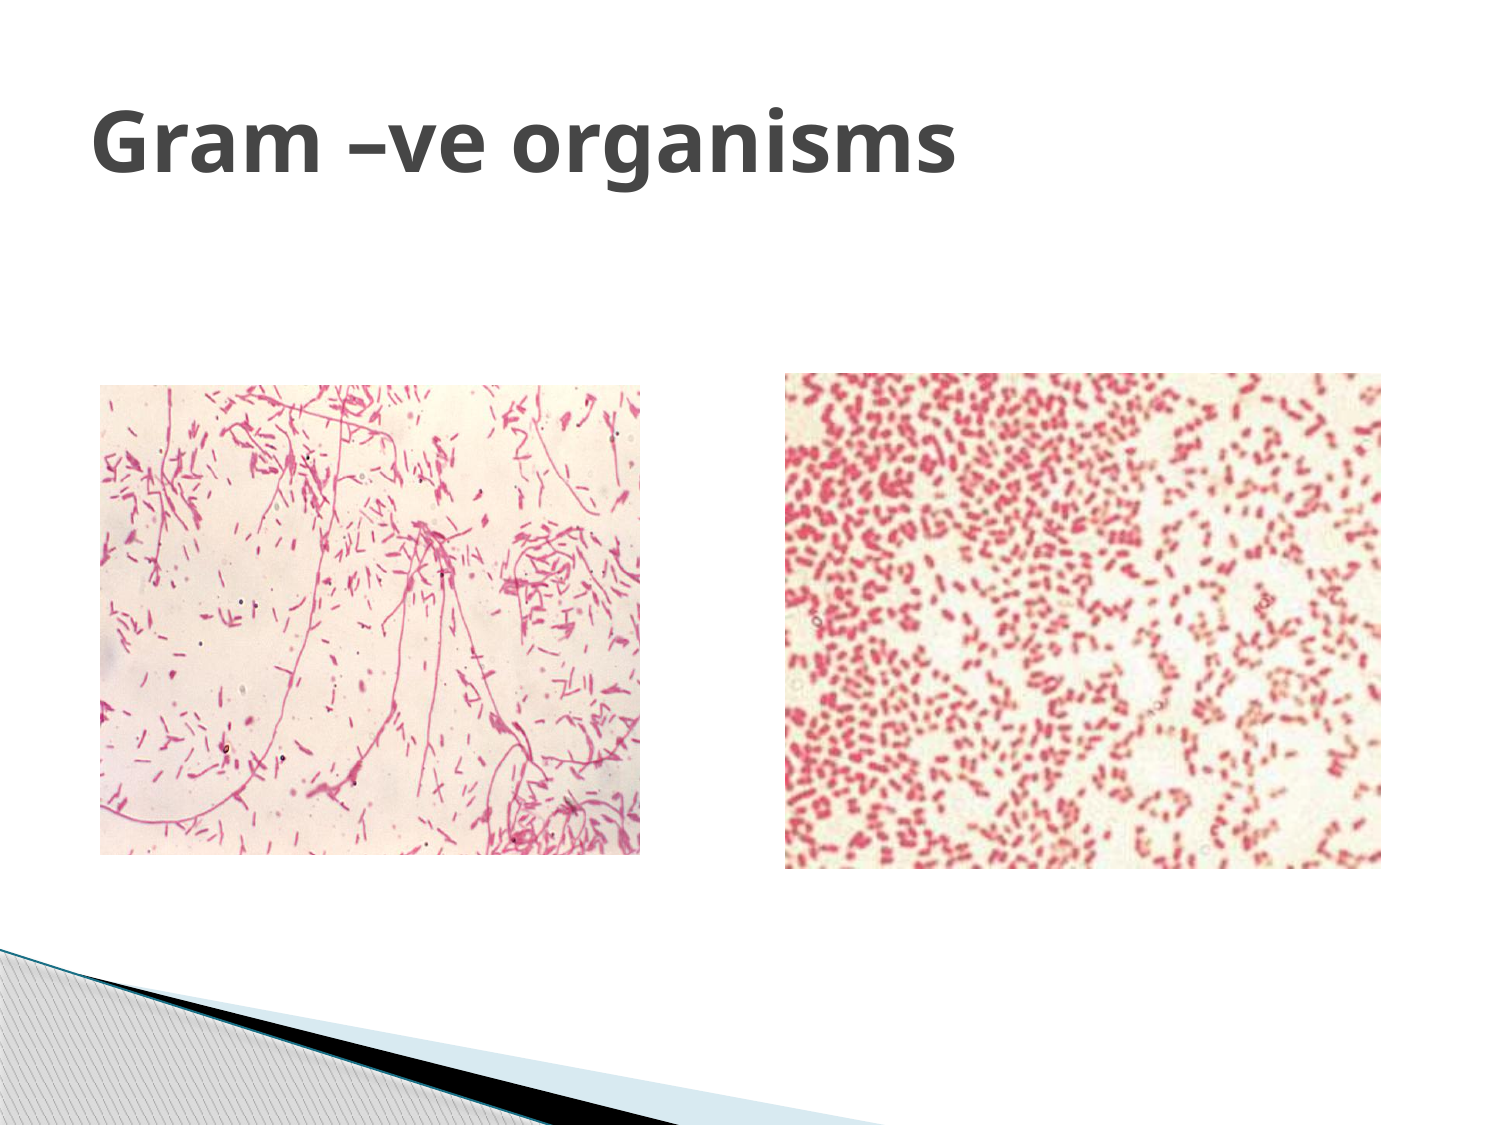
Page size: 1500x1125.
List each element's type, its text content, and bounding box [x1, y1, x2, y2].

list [785, 373, 1381, 869]
title Gram –ve organisms [75, 45, 1425, 233]
picture [99, 385, 640, 855]
